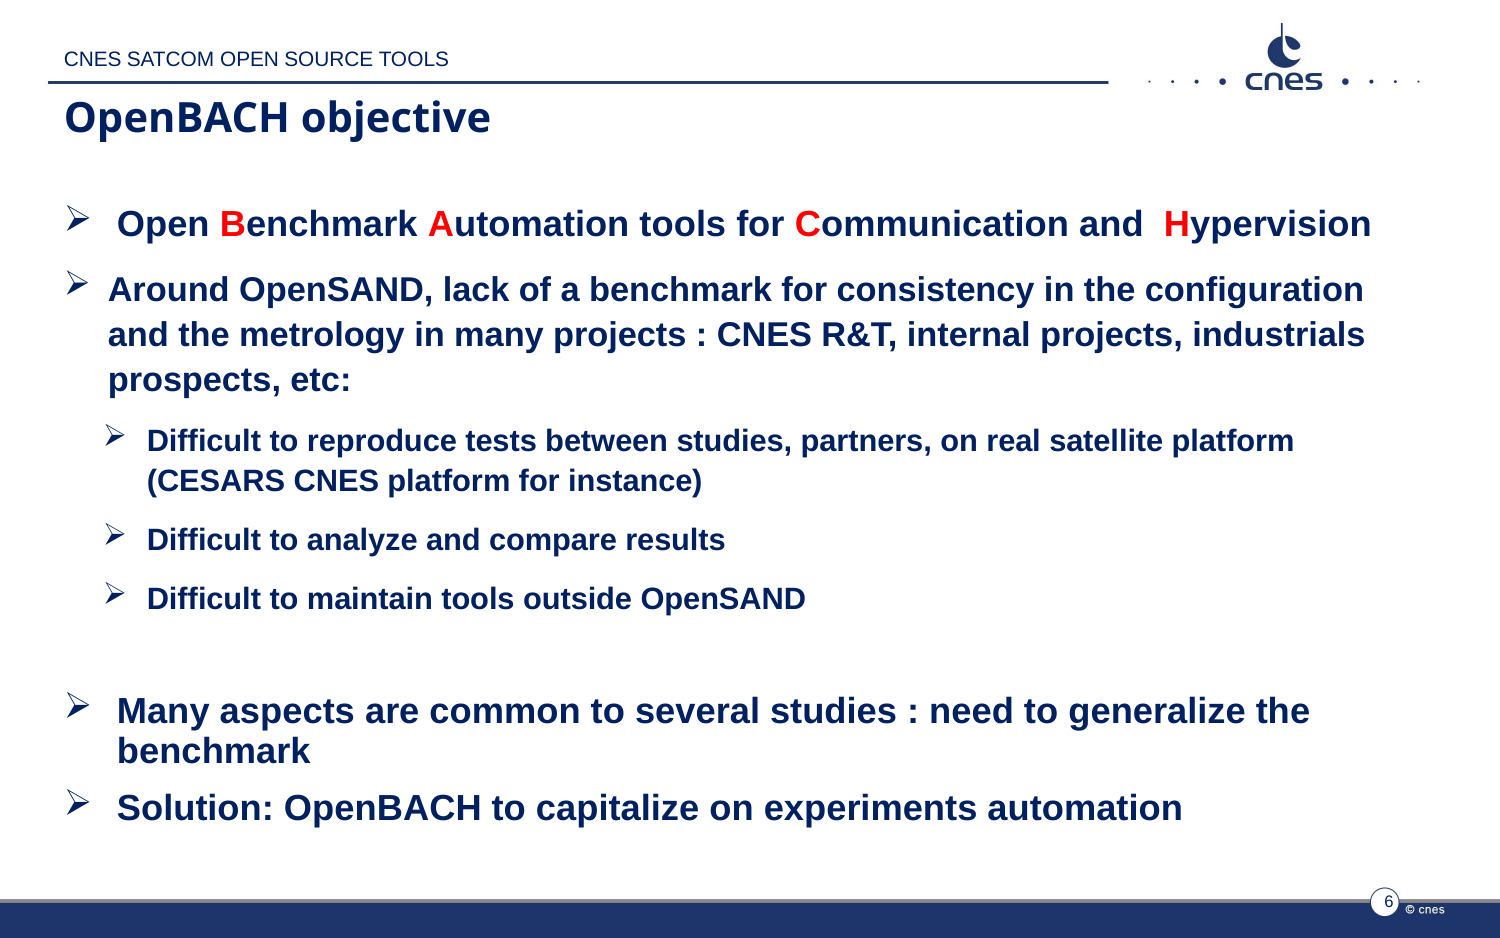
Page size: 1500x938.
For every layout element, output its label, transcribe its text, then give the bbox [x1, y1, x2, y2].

list Open Benchmark Automation tools for Communication and Hypervision Around OpenSAND, lack of a benchmark for consistency in the configuration and the metrology in many projects : CNES R&T, internal projects, industrials prospects, etc: Difficult to reproduce tests between studies, partners, on real satellite platform (CESARS CNES platform for instance) Difficult to analyze and compare results Difficult to maintain tools outside OpenSAND Many aspects are common to several studies : need to generalize the benchmark Solution: OpenBACH to capitalize on experiments automation [48, 197, 1409, 850]
slide_number 6 [1071, 876, 1409, 926]
title OpenBACH objective [48, 89, 1341, 150]
subtitle CNES SATCOM OPEN SOURCE TOOLS [48, 41, 1225, 85]
picture [0, 0, 1500, 938]
